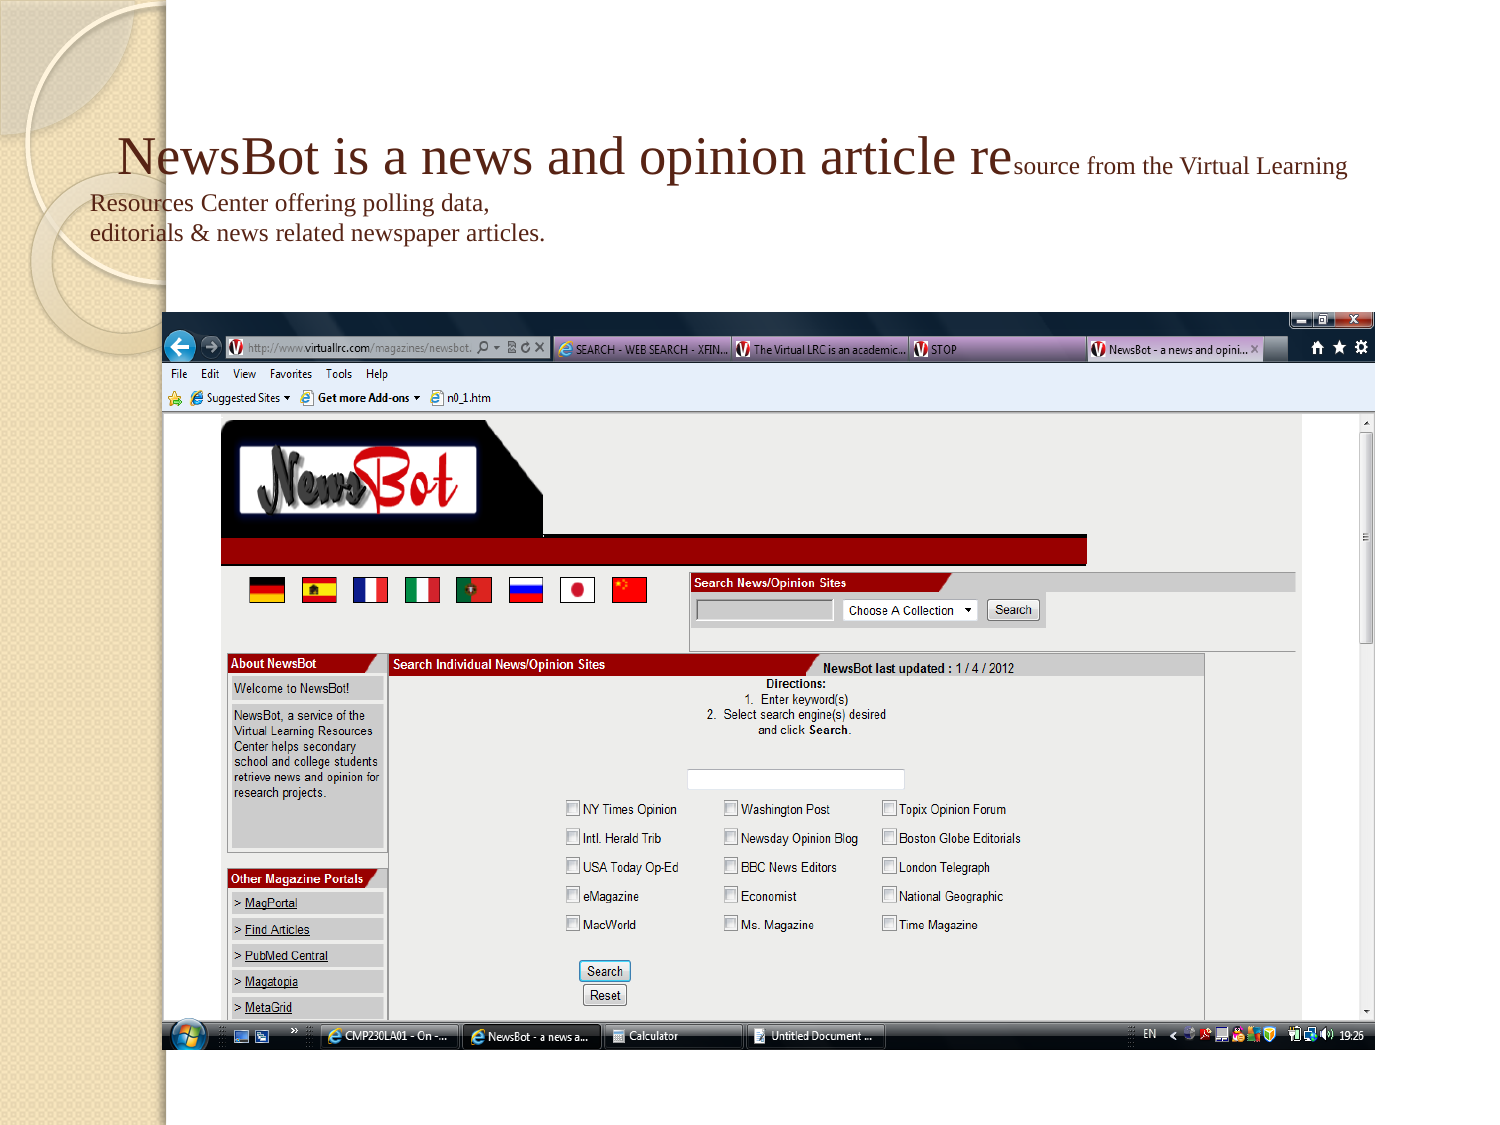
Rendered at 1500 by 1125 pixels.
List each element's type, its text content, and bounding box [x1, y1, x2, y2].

picture [162, 312, 1376, 1051]
title NewsBot is a news and opinion article resource from the Virtual Learning Resources Center offering polling data, editorials & news related newspaper articles. [75, 45, 1425, 388]
